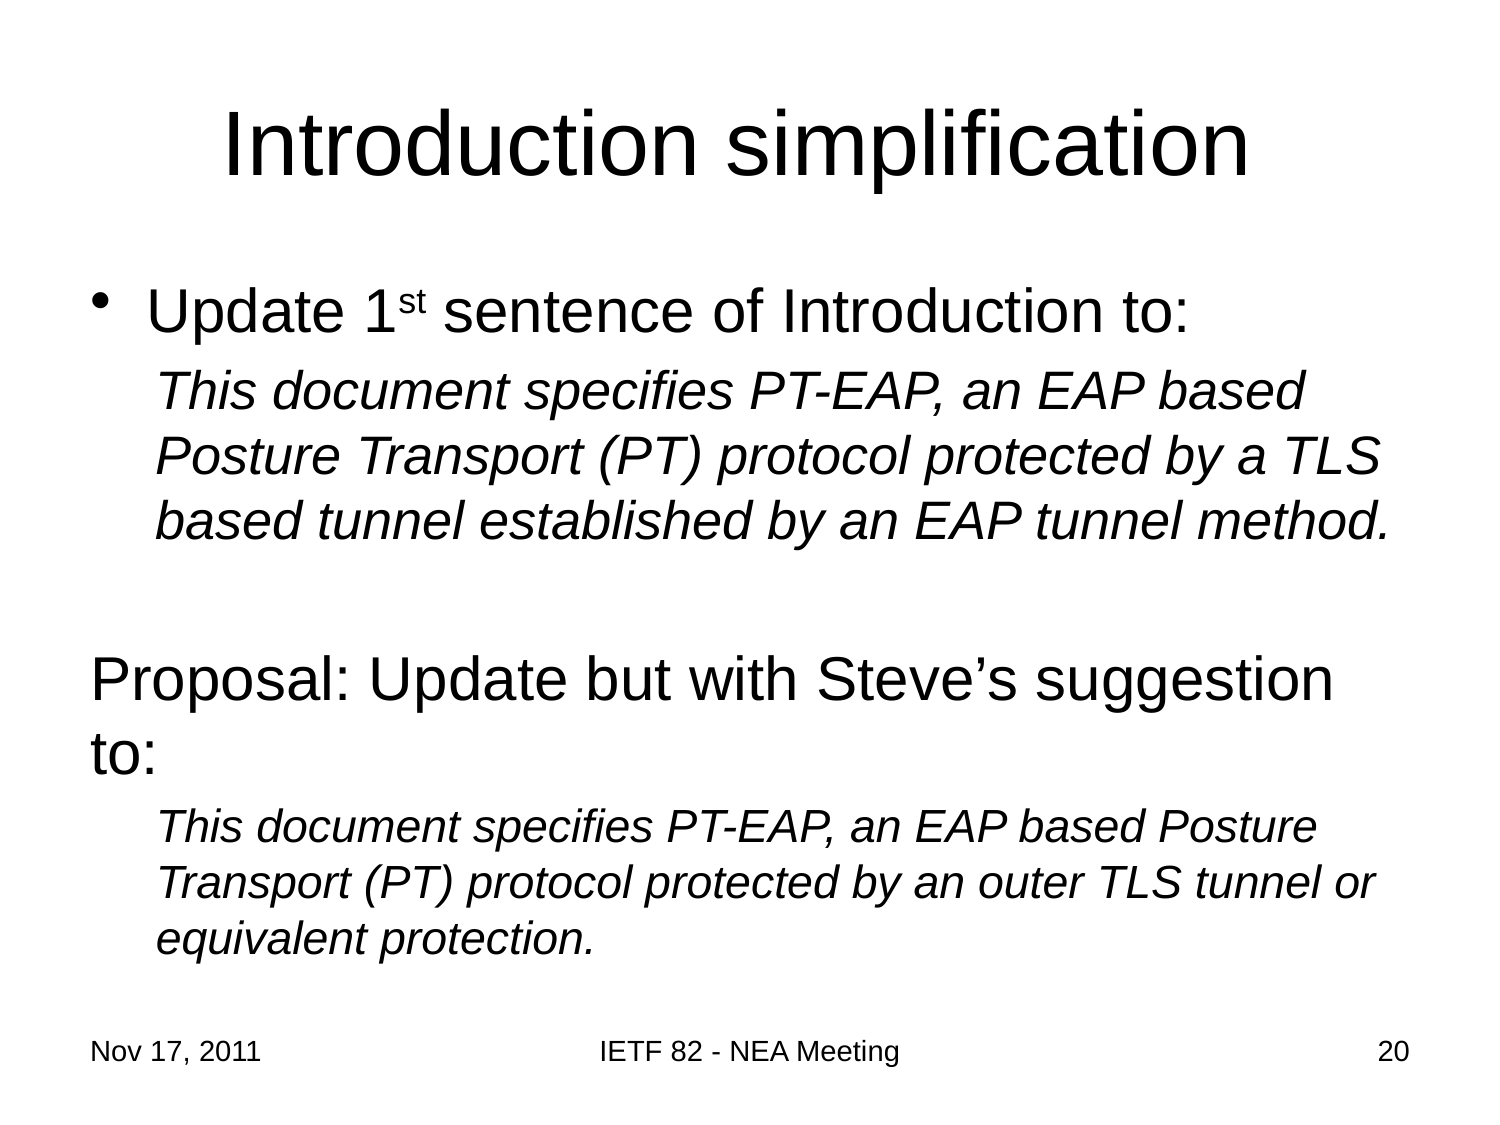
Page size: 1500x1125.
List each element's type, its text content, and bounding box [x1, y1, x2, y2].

slide_number 20 [1074, 1024, 1426, 1103]
list Update 1st sentence of Introduction to: This document specifies PT-EAP, an EAP based Posture Transport (PT) protocol protected by a TLS based tunnel established by an EAP tunnel method. Proposal: Update but with Steve’s suggestion to: This document specifies PT-EAP, an EAP based Posture Transport (PT) protocol protected by an outer TLS tunnel or equivalent protection. [74, 262, 1426, 1006]
title Introduction simplification [74, 44, 1426, 233]
footer IETF 82 - NEA Meeting [512, 1024, 988, 1103]
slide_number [74, 1024, 426, 1103]
